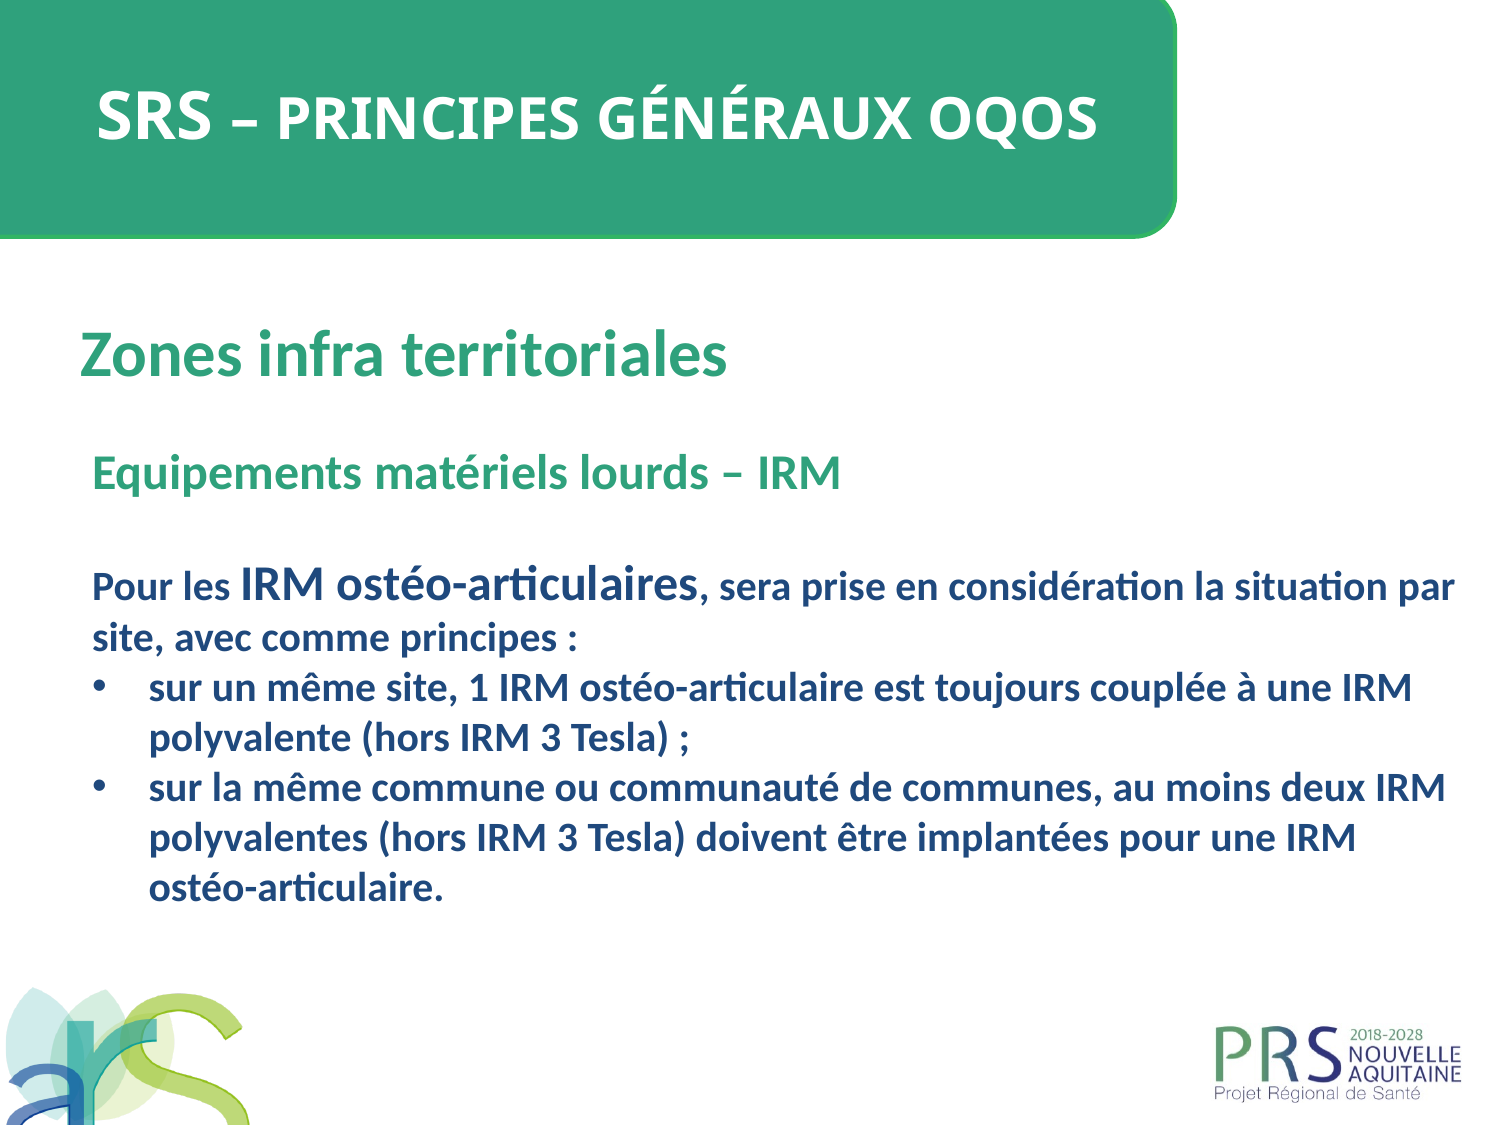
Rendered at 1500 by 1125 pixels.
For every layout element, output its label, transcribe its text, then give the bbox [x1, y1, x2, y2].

text_box SRS – Principes généraux OQOS [29, 19, 1415, 207]
picture [1210, 1023, 1466, 1103]
picture [5, 987, 250, 1125]
text_box Equipements matériels lourds – IRM Pour les IRM ostéo-articulaires, sera prise en considération la situation par site, avec comme principes : sur un même site, 1 IRM ostéo-articulaire est toujours couplée à une IRM polyvalente (hors IRM 3 Tesla) ; sur la même commune ou communauté de communes, au moins deux IRM polyvalentes (hors IRM 3 Tesla) doivent être implantées pour une IRM ostéo-articulaire. [77, 432, 1480, 918]
text_box [0, 0, 1176, 239]
list Zones infra territoriales [64, 233, 1447, 533]
